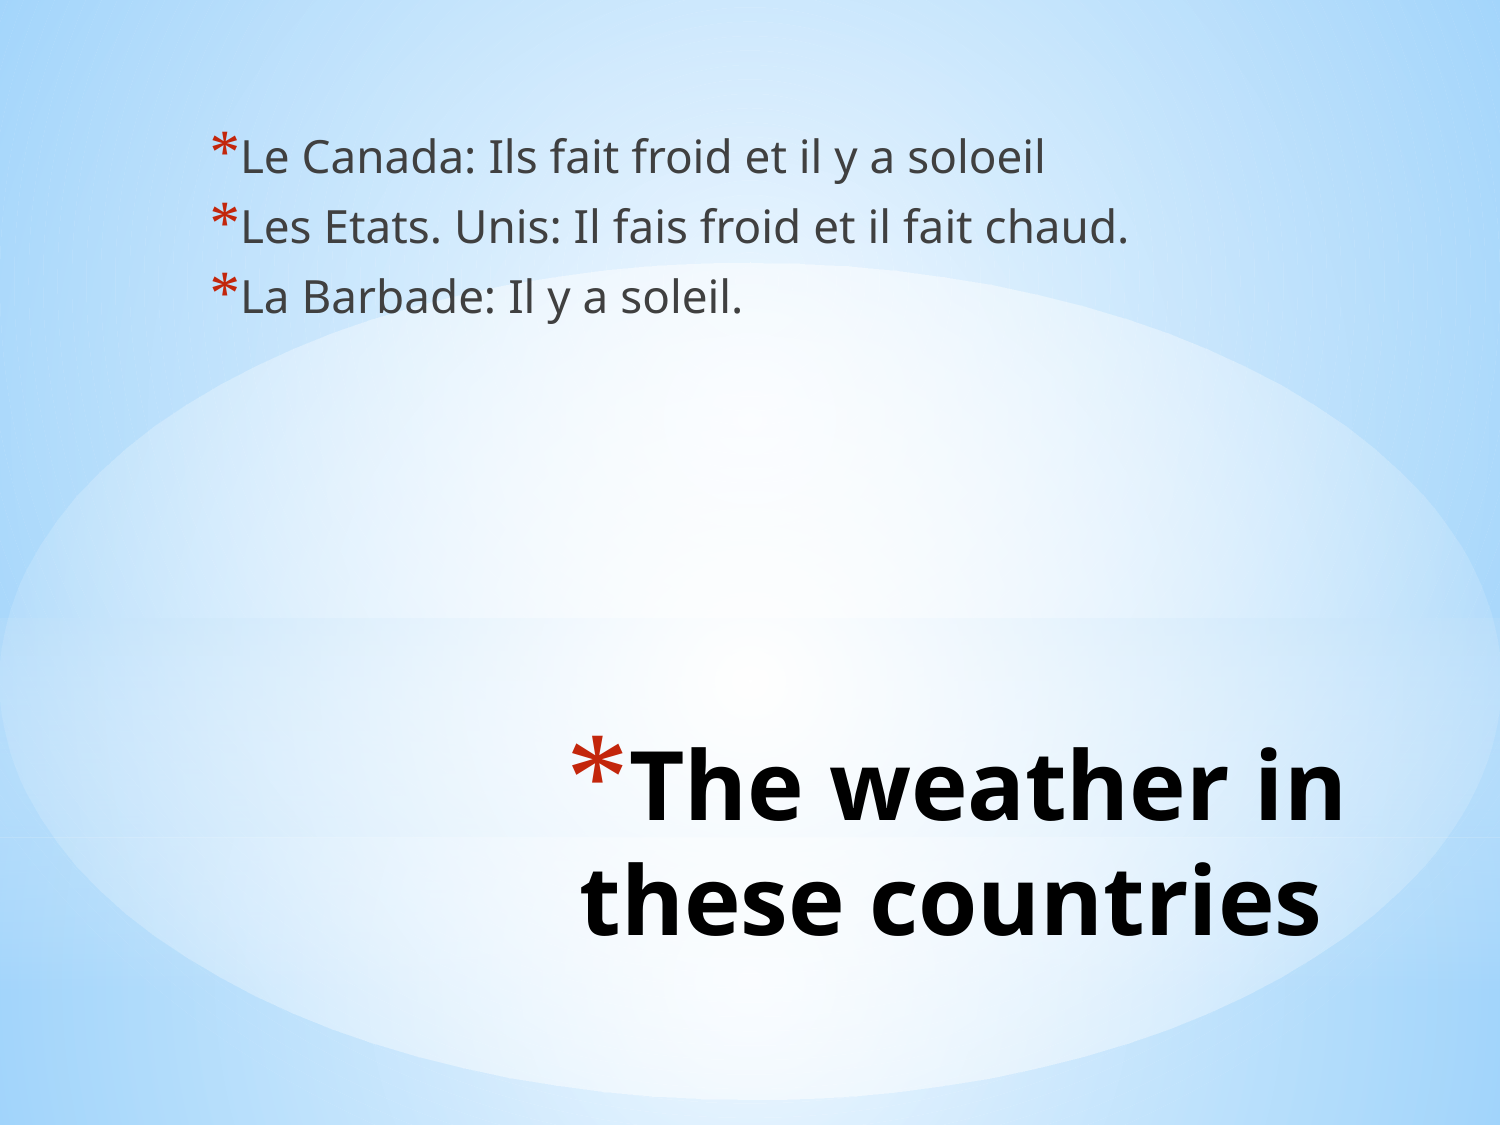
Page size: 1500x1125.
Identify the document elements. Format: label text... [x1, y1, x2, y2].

list Le Canada: Ils fait froid et il y a soloeil Les Etats. Unis: Il fais froid et il fait chaud. La Barbade: Il y a soleil. [187, 120, 1238, 690]
title The weather in these countries [294, 717, 1363, 905]
